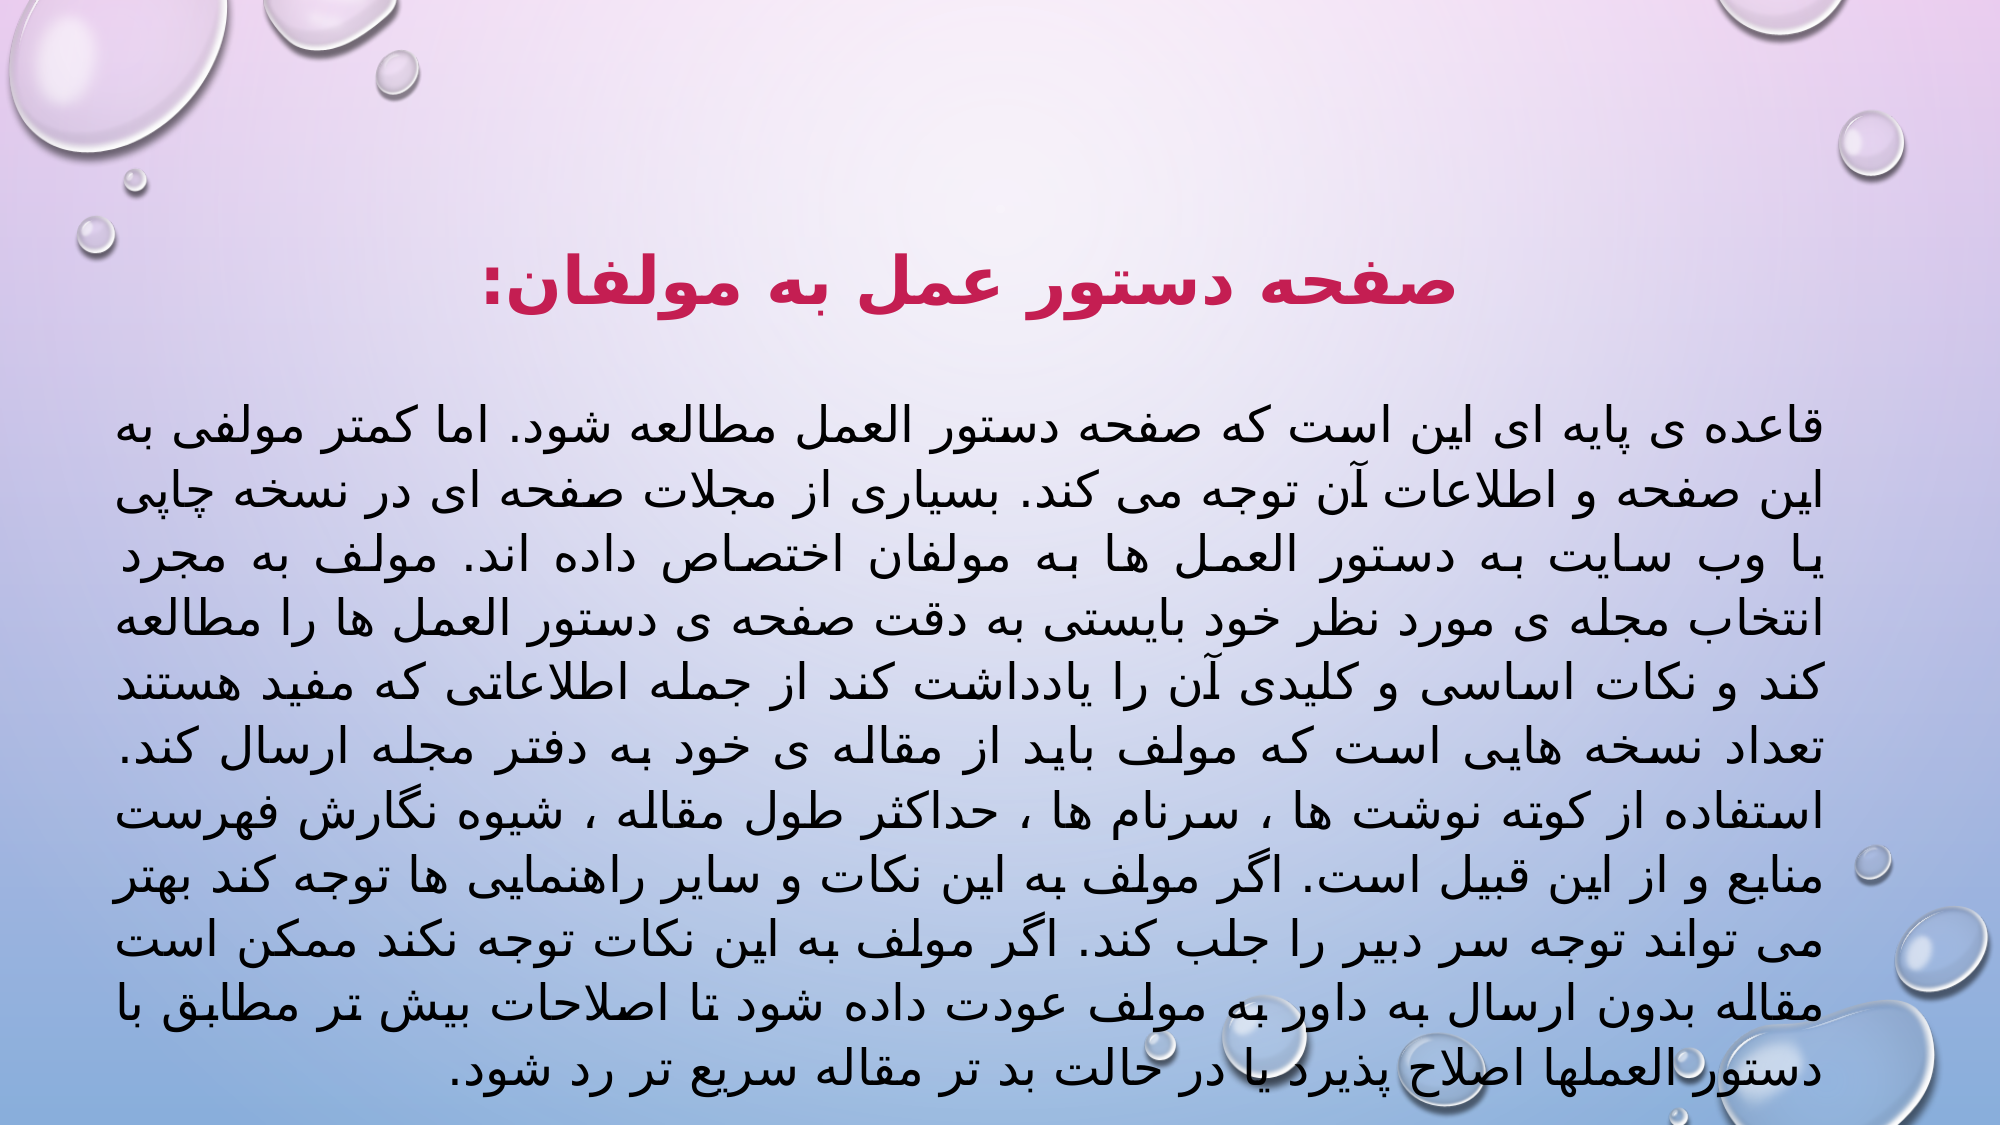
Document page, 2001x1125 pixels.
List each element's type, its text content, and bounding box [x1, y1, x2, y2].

picture [0, 0, 2000, 1125]
text_box صفحه دستور عمل به مولفان: قاعده ی پایه ای این است که صفحه دستور العمل مطالعه شود. اما کمتر مولفی به این صفحه و اطلاعات آن توجه می کند. بسیاری از مجلات صفحه ای در نسخه چاپی یا وب سایت به دستور العمل ها به مولفان اختصاص داده اند. مولف به مجرد انتخاب مجله ی مورد نظر خود بایستی به دقت صفحه ی دستور العمل ها را مطالعه کند و نکات اساسی و کلیدی آن را یادداشت کند از جمله اطلاعاتی که مفید هستند تعداد نسخه هایی است که مولف باید از مقاله ی خود به دفتر مجله ارسال کند. استفاده از کوته نوشت ها ، سرنام ها ، حداکثر طول مقاله ، شیوه نگارش فهرست منابع و از این قبیل است. اگر مولف به این نکات و سایر راهنمایی ها توجه کند بهتر می تواند توجه سر دبیر را جلب کند. اگر مولف به این نکات توجه نکند ممکن است مقاله بدون ارسال به داور به مولف عودت داده شود تا اصلاحات بیش تر مطابق با دستور العملها اصلاح پذیرد یا در حالت بد تر مقاله سریع تر رد شود. [99, 225, 1840, 1103]
